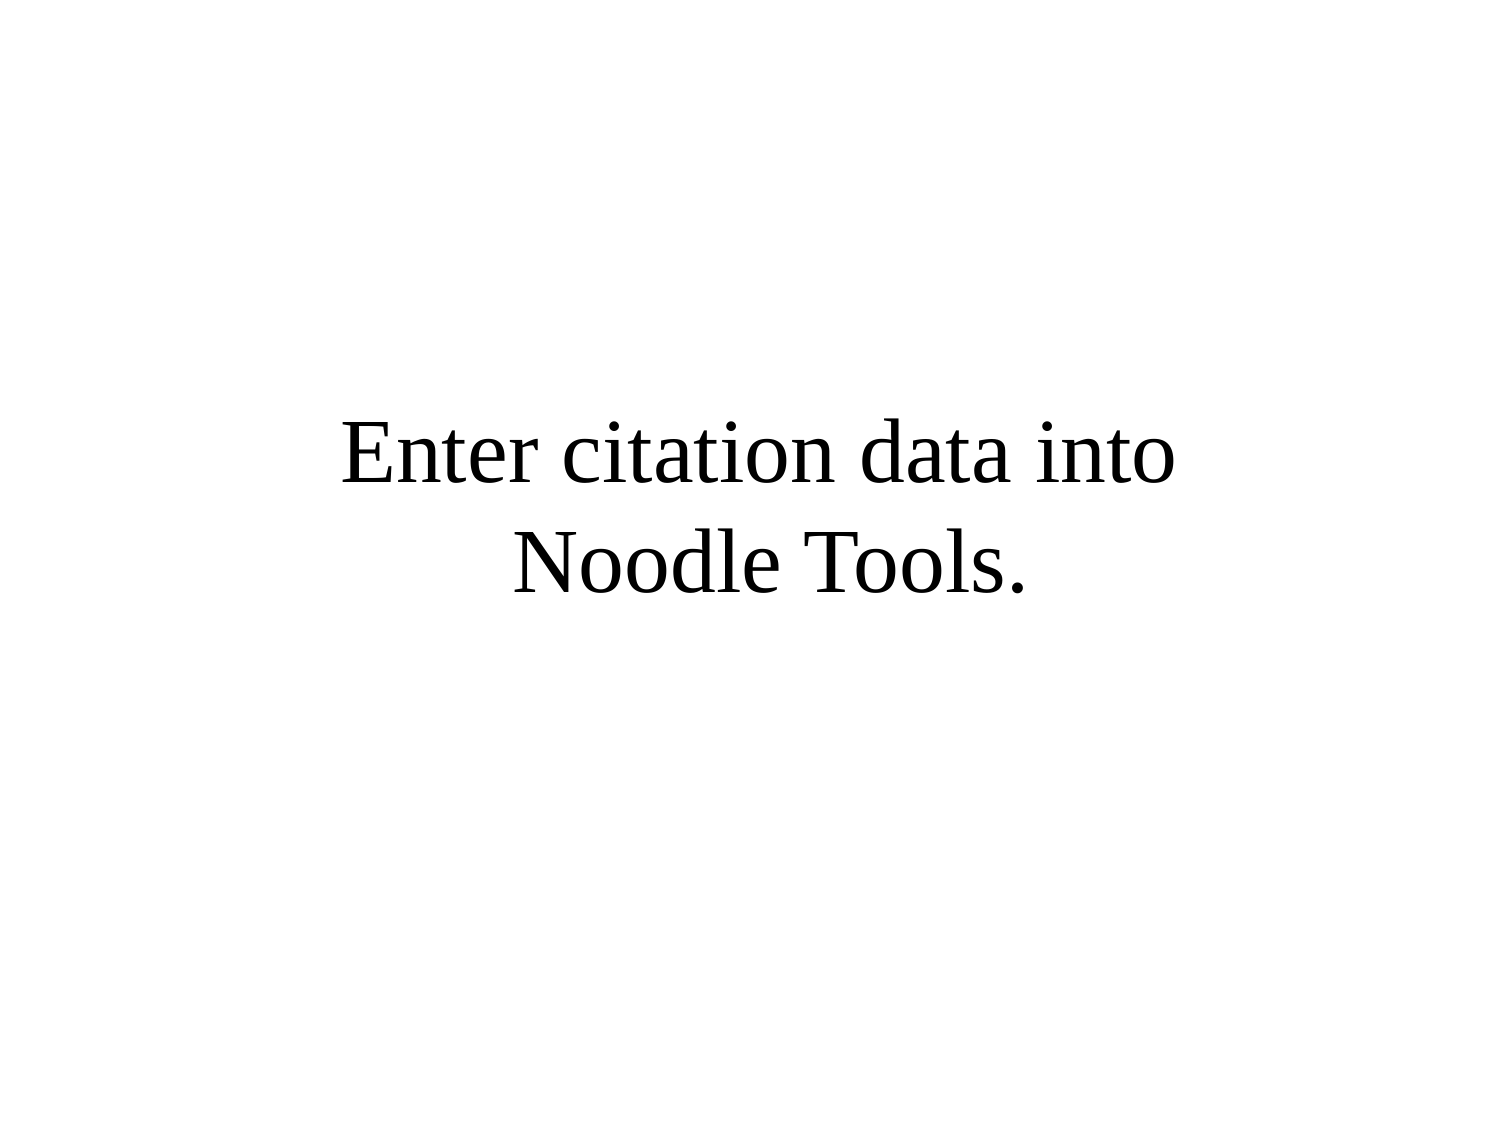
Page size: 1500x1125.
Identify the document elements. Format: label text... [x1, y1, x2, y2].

text_box Enter citation data into Noodle Tools. [297, 383, 1246, 619]
